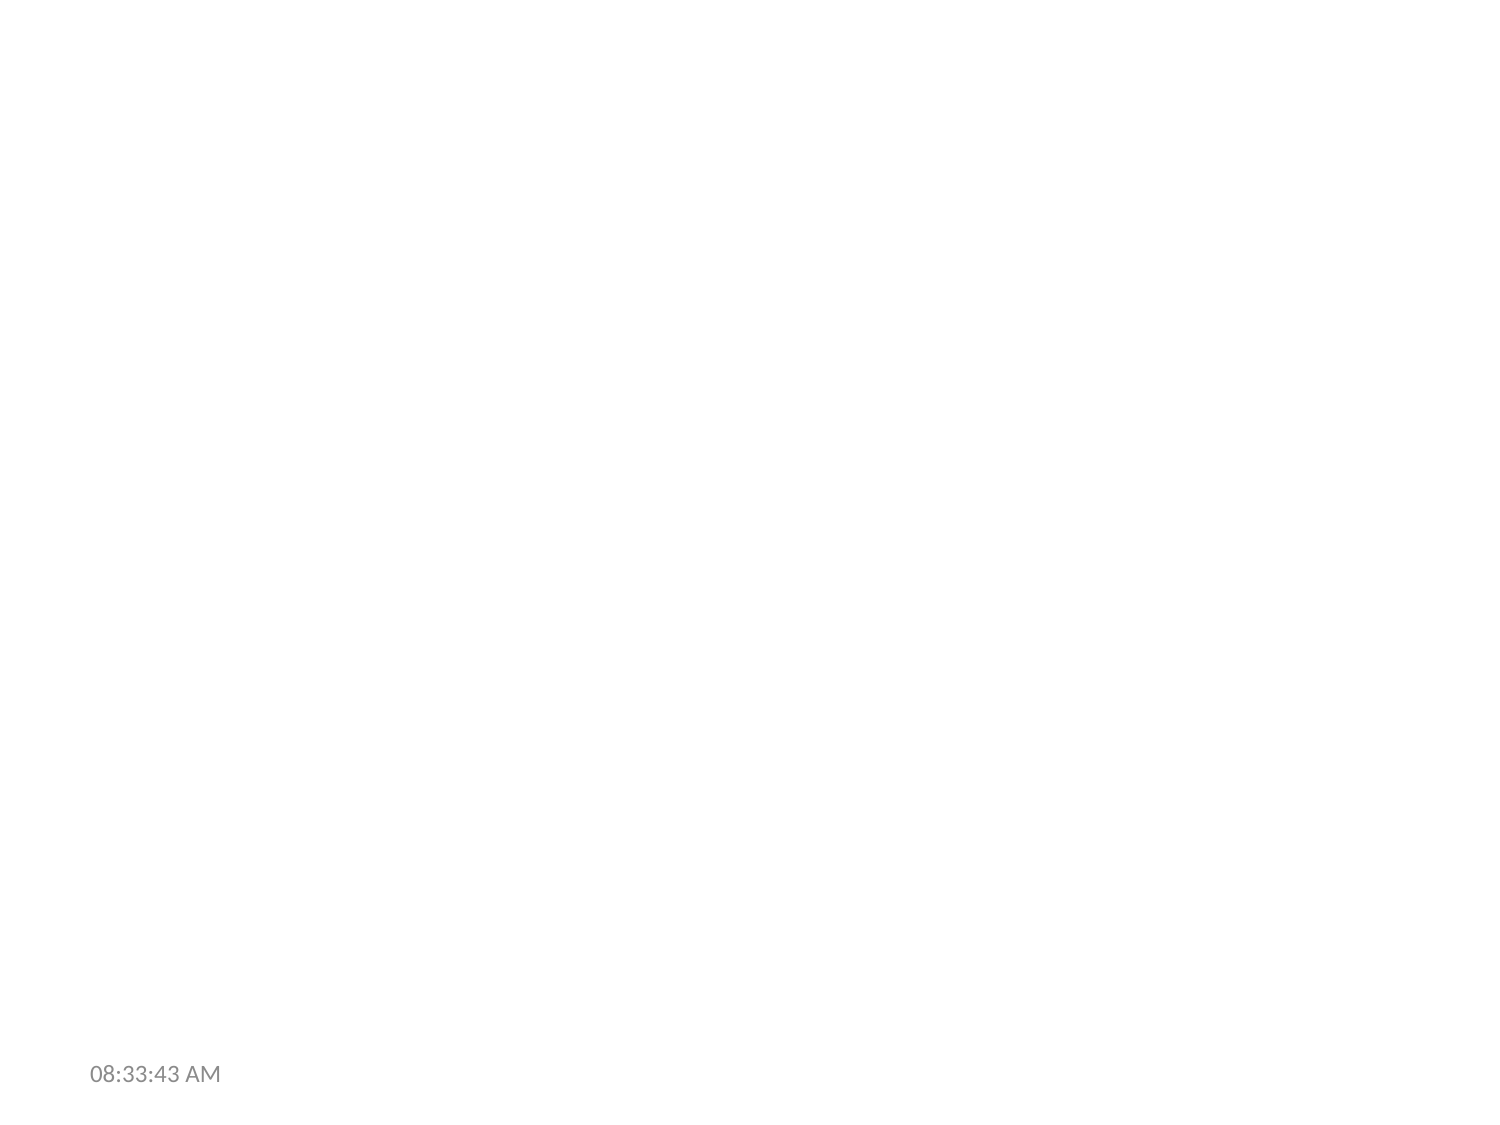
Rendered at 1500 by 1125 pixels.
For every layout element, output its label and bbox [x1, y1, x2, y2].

slide_number [75, 1042, 425, 1103]
